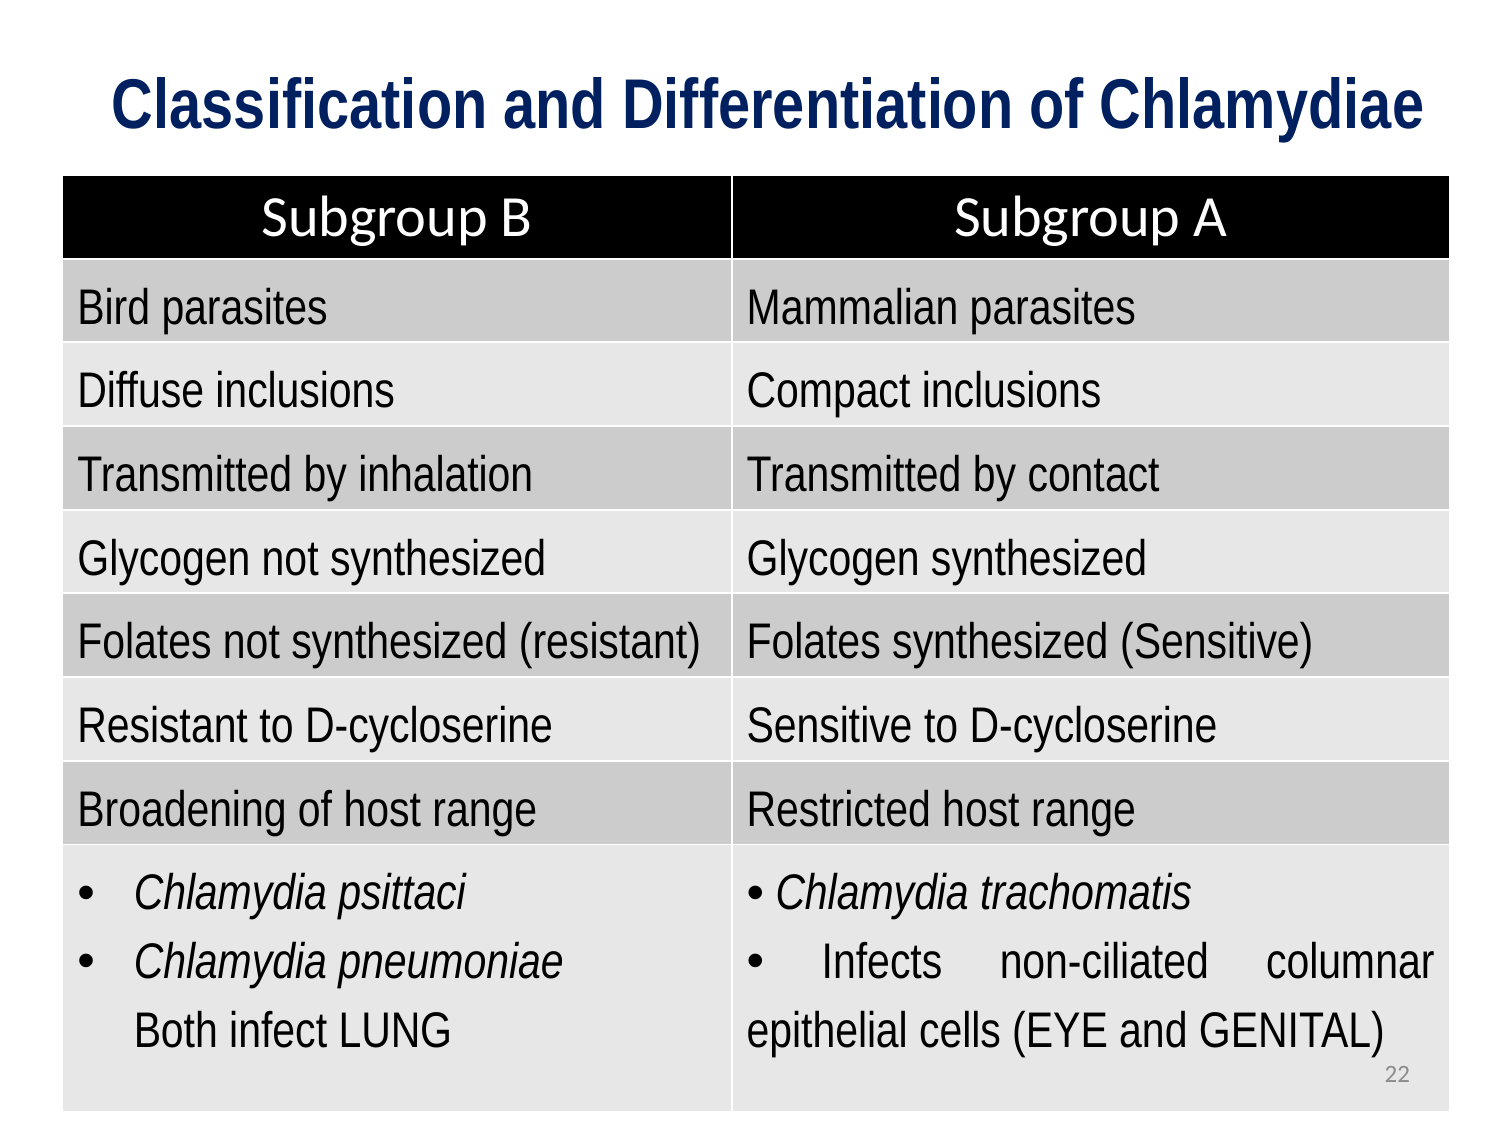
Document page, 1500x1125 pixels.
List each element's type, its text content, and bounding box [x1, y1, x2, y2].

table_cell Broadening of host range [63, 762, 731, 844]
footer [512, 1042, 988, 1103]
table_header Subgroup A [733, 176, 1449, 258]
table_cell Diffuse inclusions [63, 343, 731, 425]
table_cell Restricted host range [733, 762, 1449, 844]
table_cell Sensitive to D-cycloserine [733, 678, 1449, 760]
slide_number 22 [1074, 1042, 1425, 1103]
table_cell Chlamydia trachomatis Infects non-ciliated columnar epithelial cells (EYE and GENITAL) [733, 845, 1449, 1111]
table_cell Compact inclusions [733, 343, 1449, 425]
table_header Subgroup B [63, 176, 731, 258]
table_cell Folates not synthesized (resistant) [63, 594, 731, 676]
table_cell Mammalian parasites [733, 260, 1449, 341]
table_cell Transmitted by inhalation [63, 427, 731, 509]
title Classification and Differentiation of Chlamydiae [37, 50, 1500, 150]
table_cell Glycogen synthesized [733, 511, 1449, 592]
table_cell Resistant to D-cycloserine [63, 678, 731, 760]
table_cell Transmitted by contact [733, 427, 1449, 509]
table_cell Bird parasites [63, 260, 731, 341]
table_cell Folates synthesized (Sensitive) [733, 594, 1449, 676]
table_cell Chlamydia psittaci Chlamydia pneumoniae Both infect LUNG [63, 845, 731, 1111]
table_cell Glycogen not synthesized [63, 511, 731, 592]
